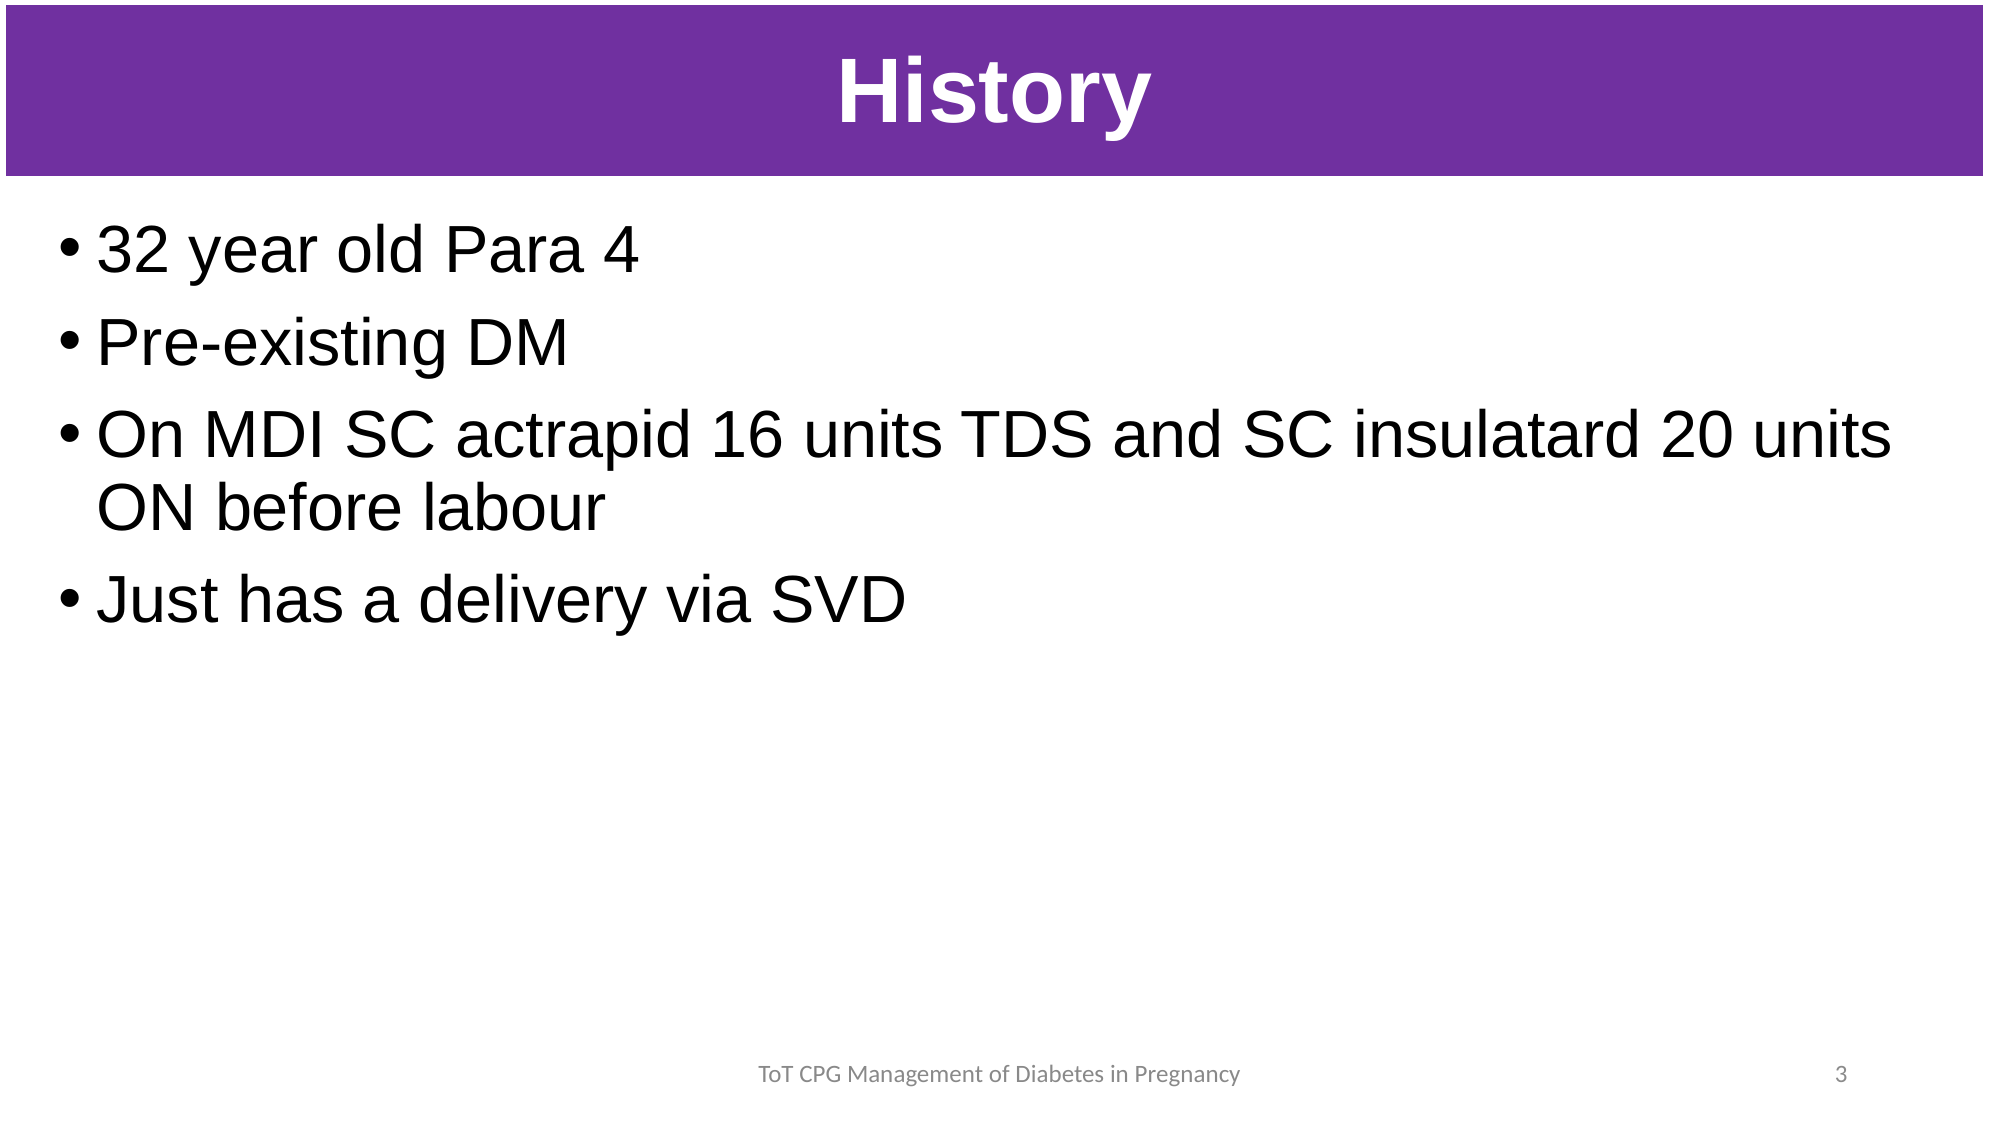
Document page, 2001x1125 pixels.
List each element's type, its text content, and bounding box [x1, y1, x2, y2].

table_header History [6, 5, 1983, 176]
slide_number 3 [1412, 1042, 1863, 1103]
footer ToT CPG Management of Diabetes in Pregnancy [662, 1042, 1338, 1103]
list 32 year old Para 4 Pre-existing DM On MDI SC actrapid 16 units TDS and SC insulatard 20 units ON before labour Just has a delivery via SVD [43, 207, 1955, 1056]
